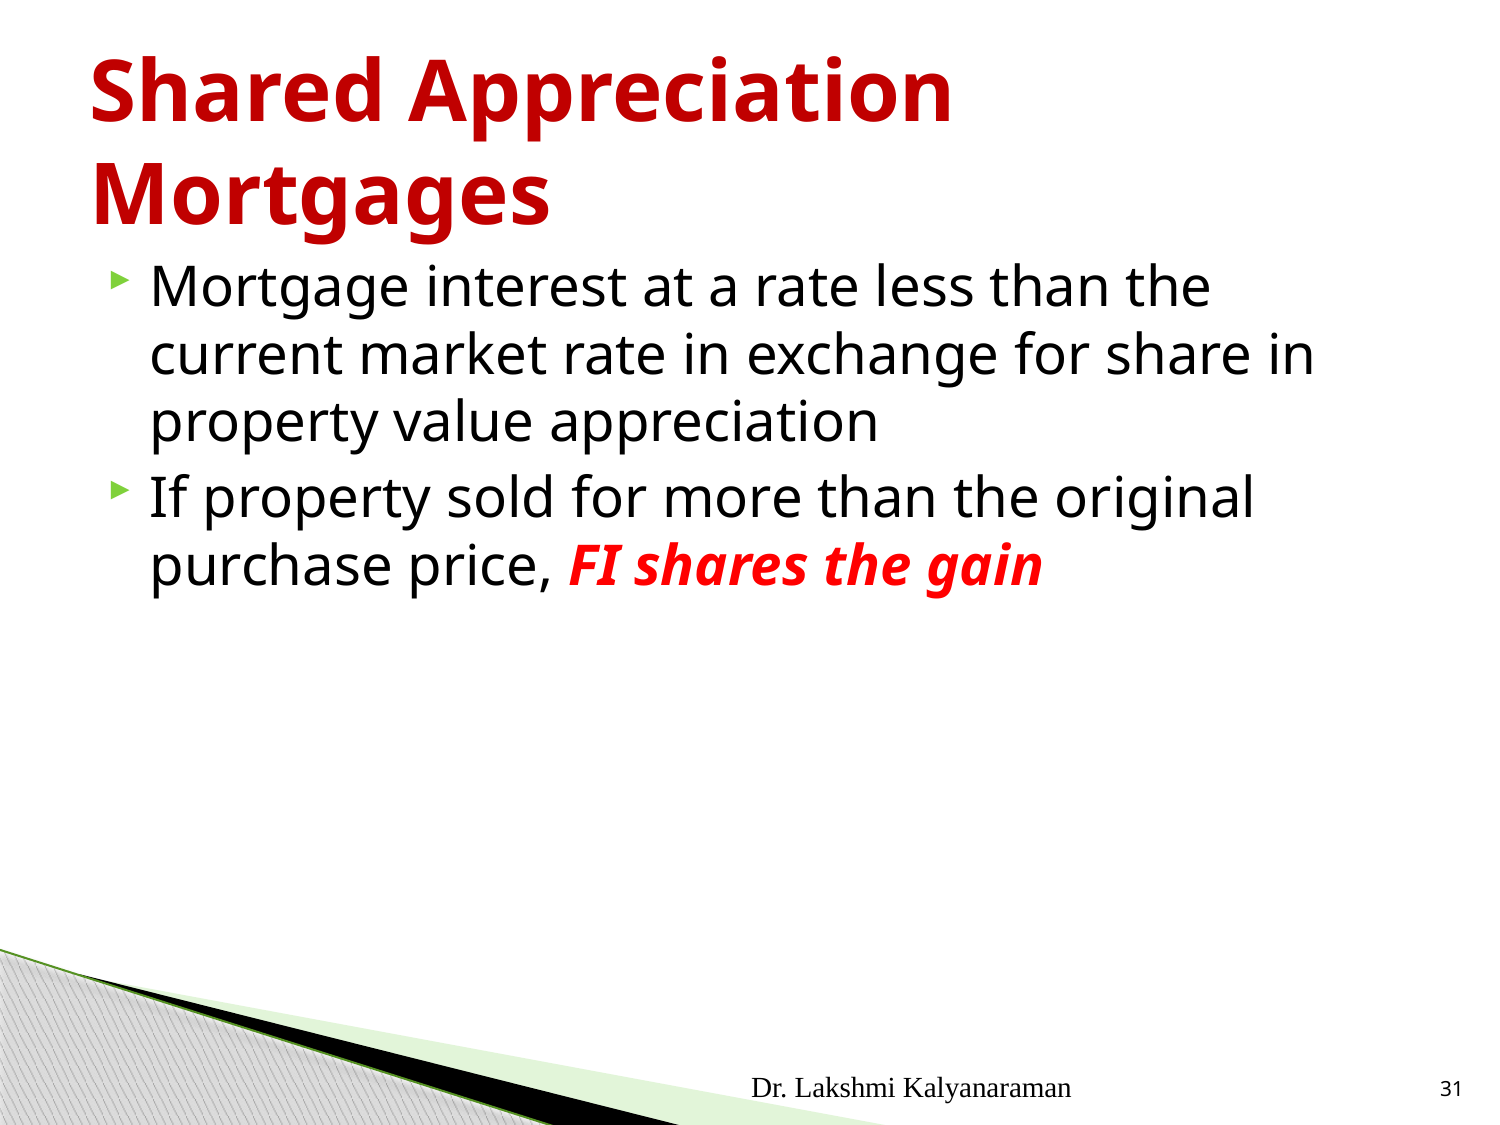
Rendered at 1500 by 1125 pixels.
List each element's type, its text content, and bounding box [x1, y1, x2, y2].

footer Dr. Lakshmi Kalyanaraman [718, 1051, 1105, 1112]
list Mortgage interest at a rate less than the current market rate in exchange for share in property value appreciation If property sold for more than the original purchase price, FI shares the gain [75, 243, 1425, 986]
title Shared Appreciation Mortgages [75, 45, 1425, 233]
slide_number 31 [1418, 1051, 1479, 1112]
